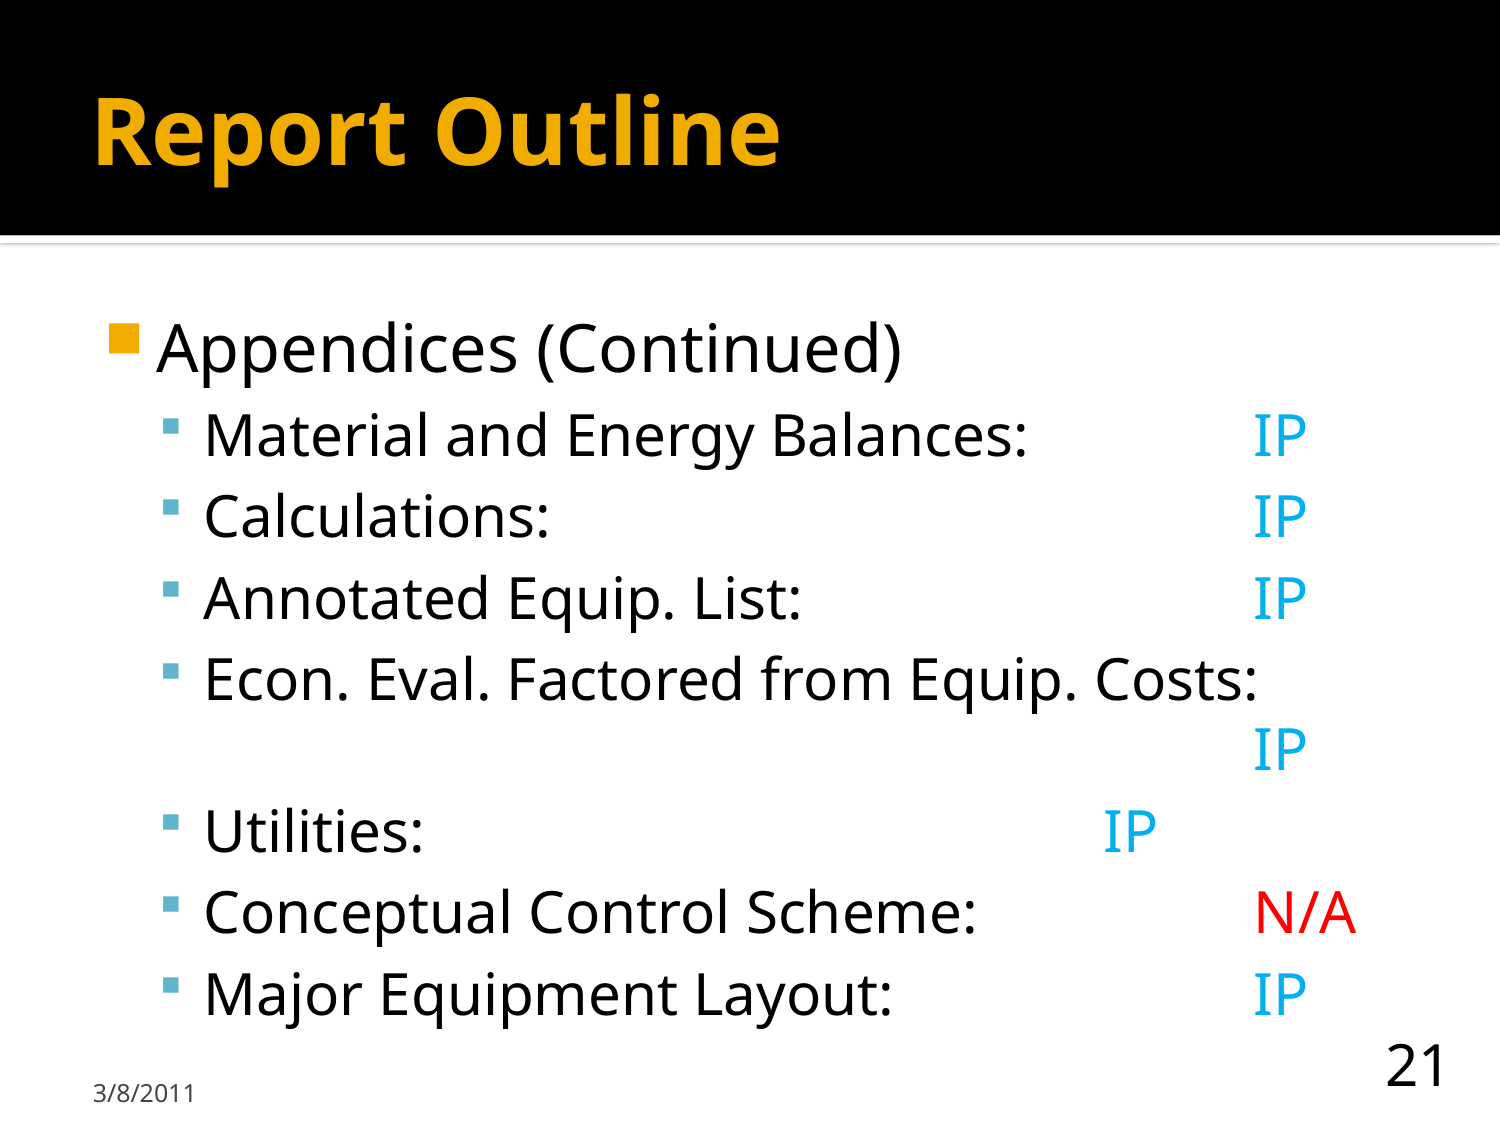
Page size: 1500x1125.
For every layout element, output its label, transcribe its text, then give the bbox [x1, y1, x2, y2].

slide_number 21 [1345, 1062, 1467, 1108]
list Appendices (Continued) Material and Energy Balances: IP Calculations: IP Annotated Equip. List: IP Econ. Eval. Factored from Equip. Costs: IP Utilities: IP Conceptual Control Scheme: N/A Major Equipment Layout: IP [75, 291, 1425, 1050]
title Report Outline [75, 25, 1425, 231]
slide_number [75, 1062, 425, 1108]
